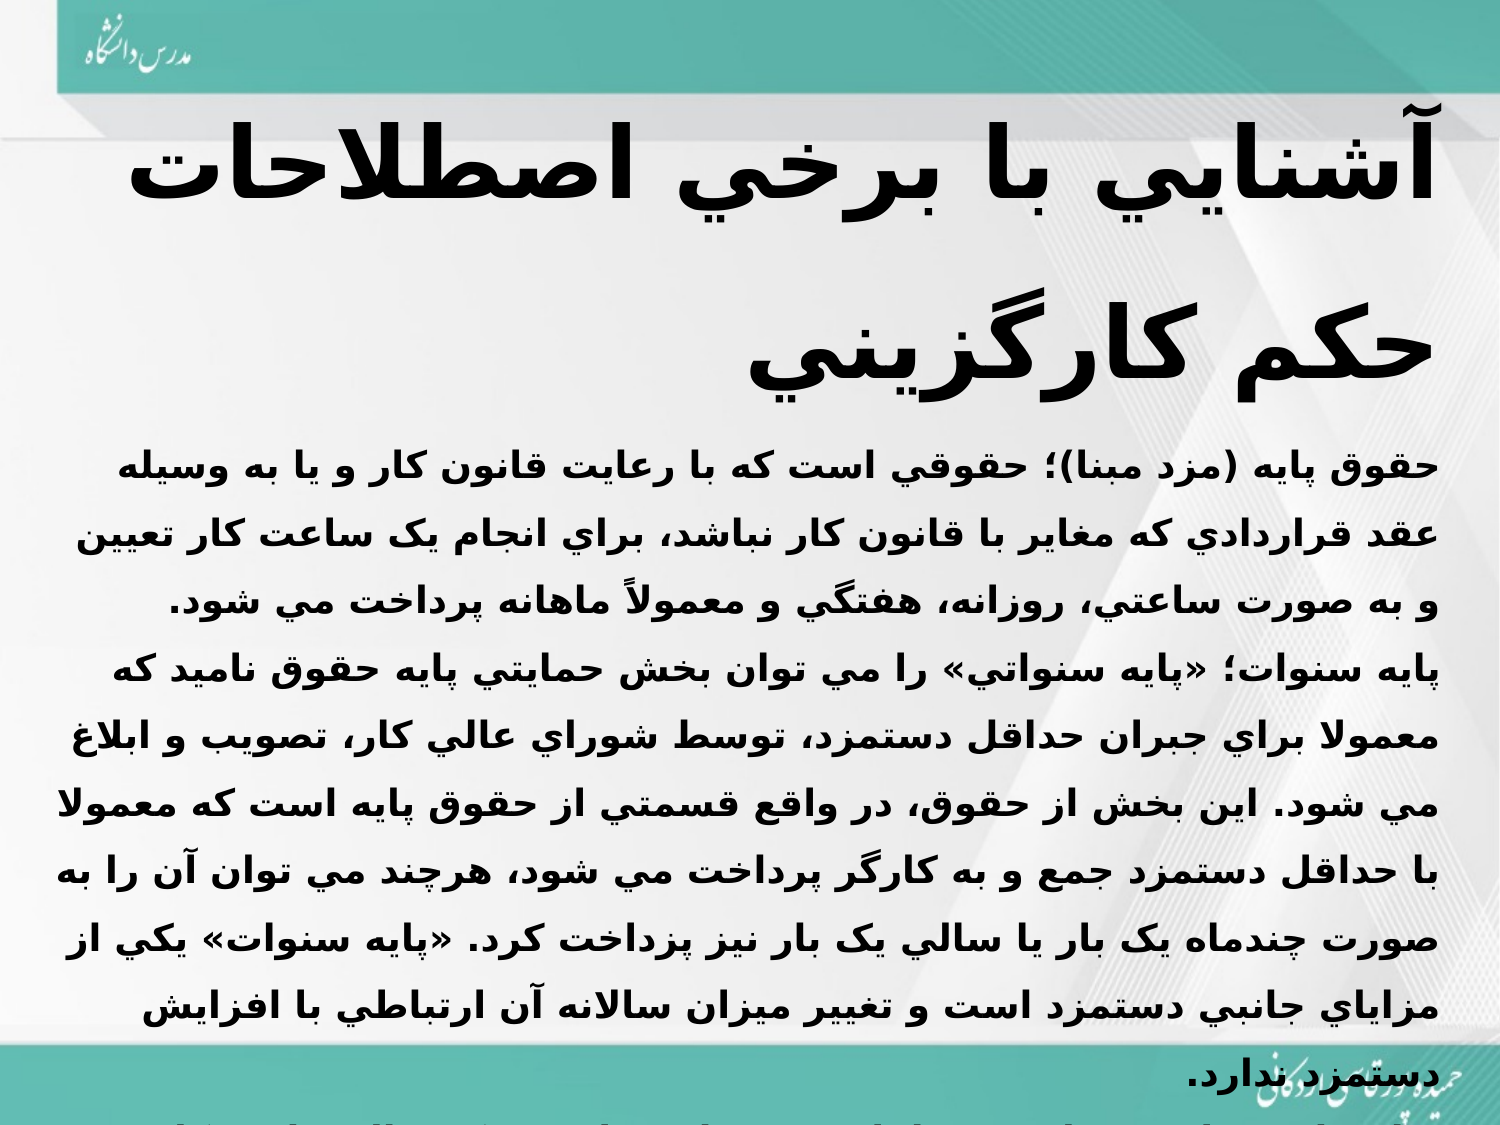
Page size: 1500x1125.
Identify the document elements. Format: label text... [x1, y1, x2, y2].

text_box آشنايي با برخي اصطلاحات حکم کارگزيني حقوق پايه (مزد مبنا)؛ حقوقي است که با رعايت قانون کار و يا به وسيله عقد قراردادي که مغاير با قانون کار نباشد، براي انجام يک ساعت کار تعيين و به صورت ساعتي، روزانه، هفتگي و معمولاً ماهانه پرداخت مي شود. پايه سنوات؛ «پايه سنواتي» را مي توان بخش حمايتي پايه حقوق ناميد که معمولا براي جبران حداقل دستمزد، توسط شوراي عالي کار، تصويب و ابلاغ مي شود. اين بخش از حقوق، در واقع قسمتي از حقوق پايه است که معمولا با حداقل دستمزد جمع و به کارگر پرداخت مي شود، هرچند مي توان آن را به صورت چندماه يک بار يا سالي يک بار نيز پزداخت کرد. «پايه سنوات» يکي از مزاياي جانبي دستمزد است و تغيير ميزان سالانه آن ارتباطي با افزايش دستمزد ندارد. تعلق يافتن پايه سنوات به شاغلين، منوط به داشتن يک سال سابقه کار در همان شرکت است. مزايا؛ مبالغي که به جز حقوق اصلي به کارگران پرداخت مي شود در زمره مزايا محسوب شده و از نظر استمرار در پرداخت به مزاياي مستمر و غير مستمر و از نظر نوع پرداخت به نقدي و غير نقدي تقسيم مي گردد. [38, 30, 1456, 1125]
picture [0, 0, 1500, 1125]
